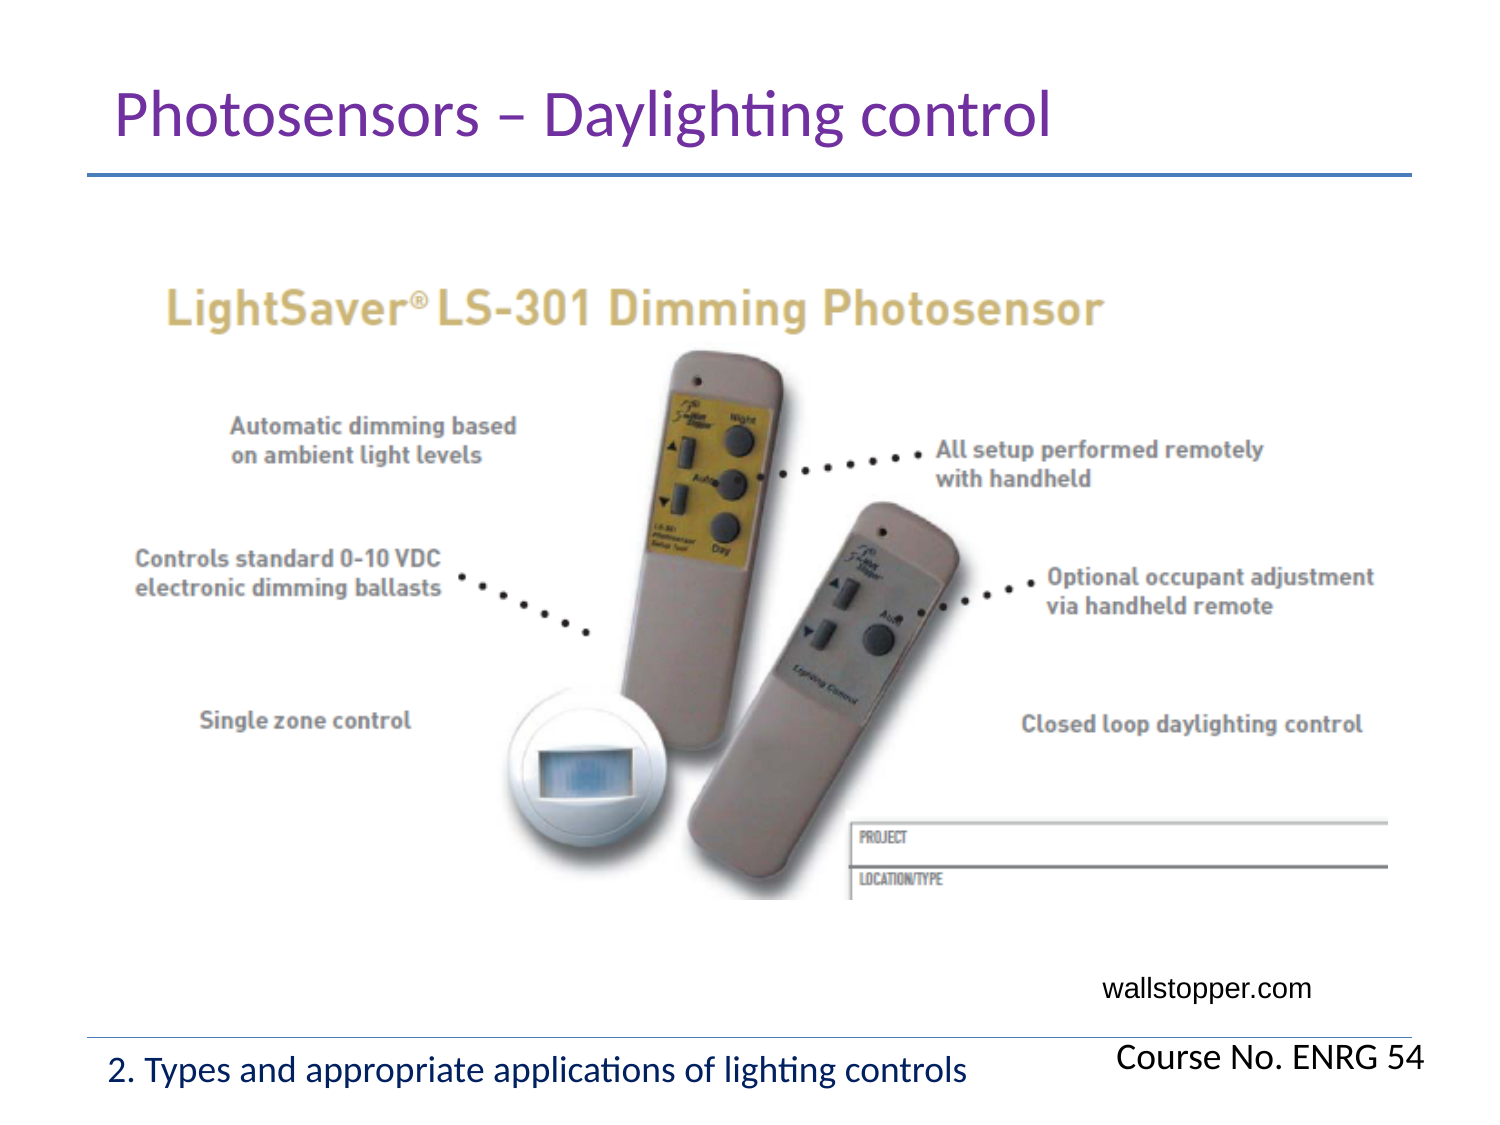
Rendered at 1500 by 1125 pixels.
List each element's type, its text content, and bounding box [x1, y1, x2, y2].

picture [113, 262, 1388, 900]
text_box Course No. ENRG 54 [1101, 1024, 1441, 1085]
text_box Photosensors – Daylighting control [99, 62, 1400, 158]
text_box 2. Types and appropriate applications of lighting controls [92, 1046, 984, 1098]
text_box wallstopper.com [1087, 962, 1328, 1013]
